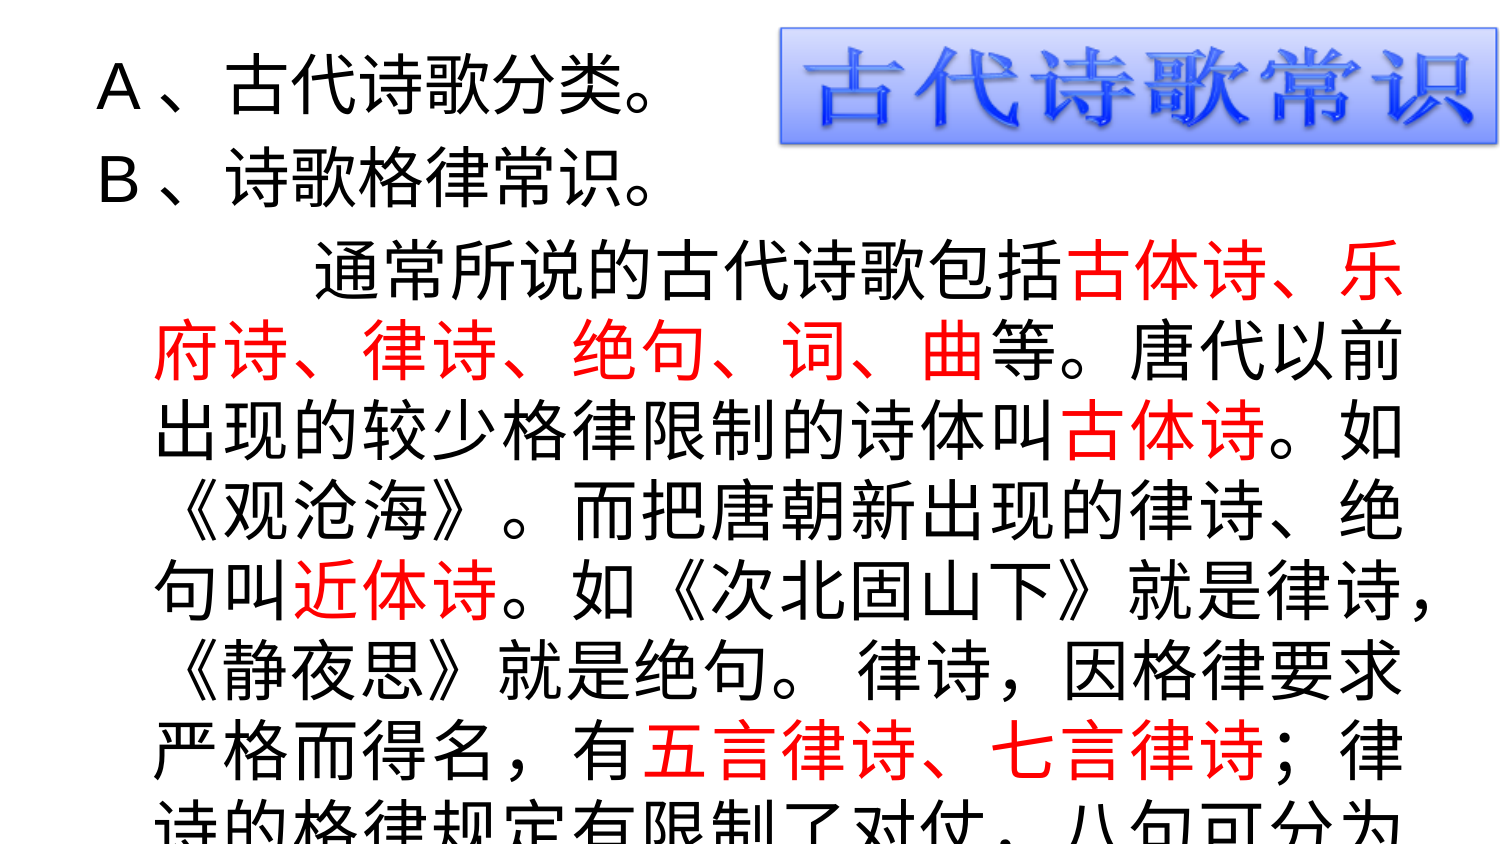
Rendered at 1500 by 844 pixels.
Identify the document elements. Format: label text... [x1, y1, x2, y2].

list A、古代诗歌分类。 B、诗歌格律常识。 通常所说的古代诗歌包括古体诗、乐府诗、律诗、绝句、词、曲等。唐代以前出现的较少格律限制的诗体叫古体诗。如《观沧海》。而把唐朝新出现的律诗、绝句叫近体诗。如《次北固山下》就是律诗，《静夜思》就是绝句。 律诗，因格律要求严格而得名，有五言律诗、七言律诗；律诗的格律规定有限制了对仗，八句可分为四联，分别是首联、颔联、颈联、尾联。中间两联必须两两对仗，是两对对偶句。 [81, 34, 1421, 844]
picture [715, 0, 1500, 154]
